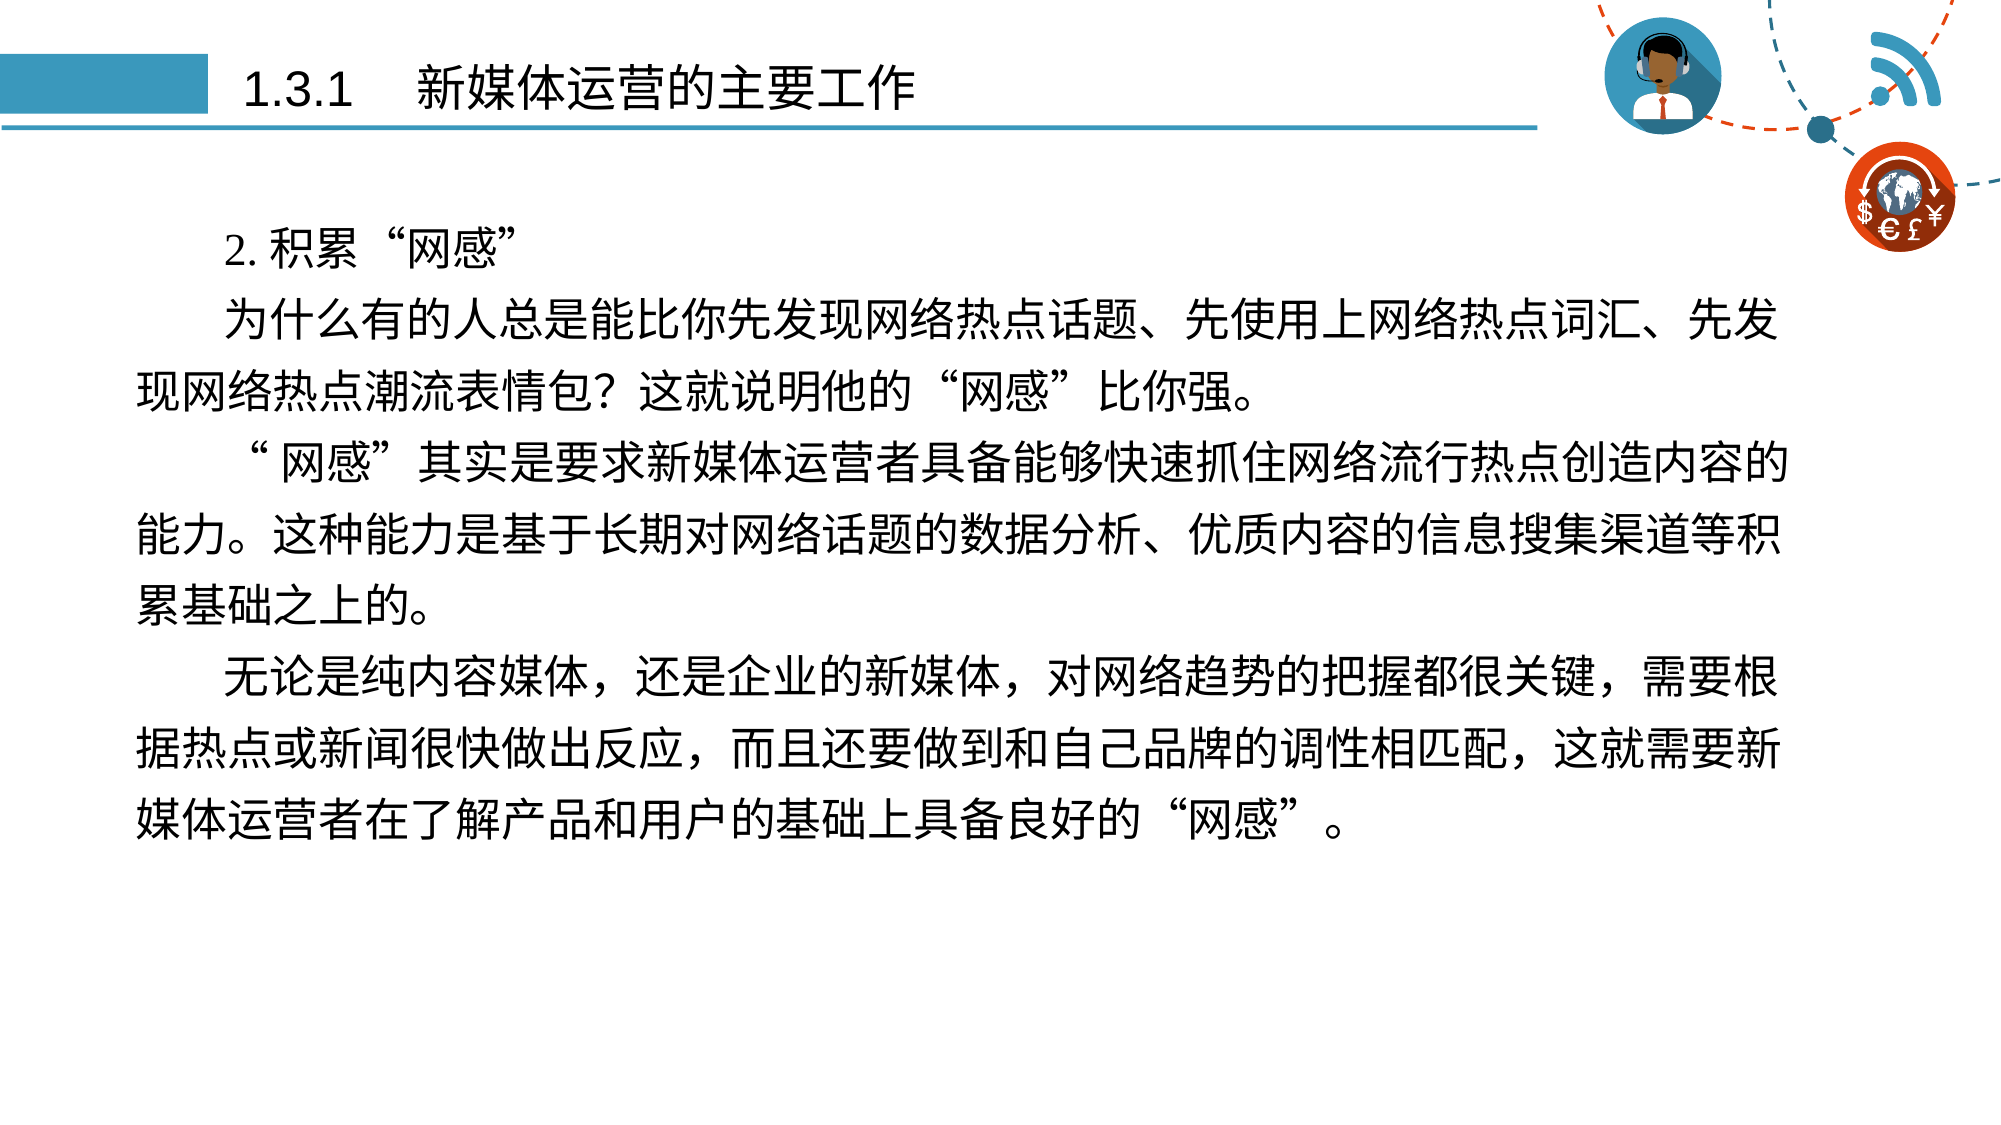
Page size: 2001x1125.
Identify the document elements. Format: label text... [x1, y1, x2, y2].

title 1.3.1 新媒体运营的主要工作 [222, 55, 1863, 127]
list 2.积累“网感” 为什么有的人总是能比你先发现网络热点话题、先使用上网络热点词汇、先发现网络热点潮流表情包？这就说明他的“网感”比你强。 “网感”其实是要求新媒体运营者具备能够快速抓住网络流行热点创造内容的能力。这种能力是基于长期对网络话题的数据分析、优质内容的信息搜集渠道等积累基础之上的。 无论是纯内容媒体，还是企业的新媒体，对网络趋势的把握都很关键，需要根据热点或新闻很快做出反应，而且还要做到和自己品牌的调性相匹配，这就需要新媒体运营者在了解产品和用户的基础上具备良好的“网感”。 [115, 193, 1818, 883]
